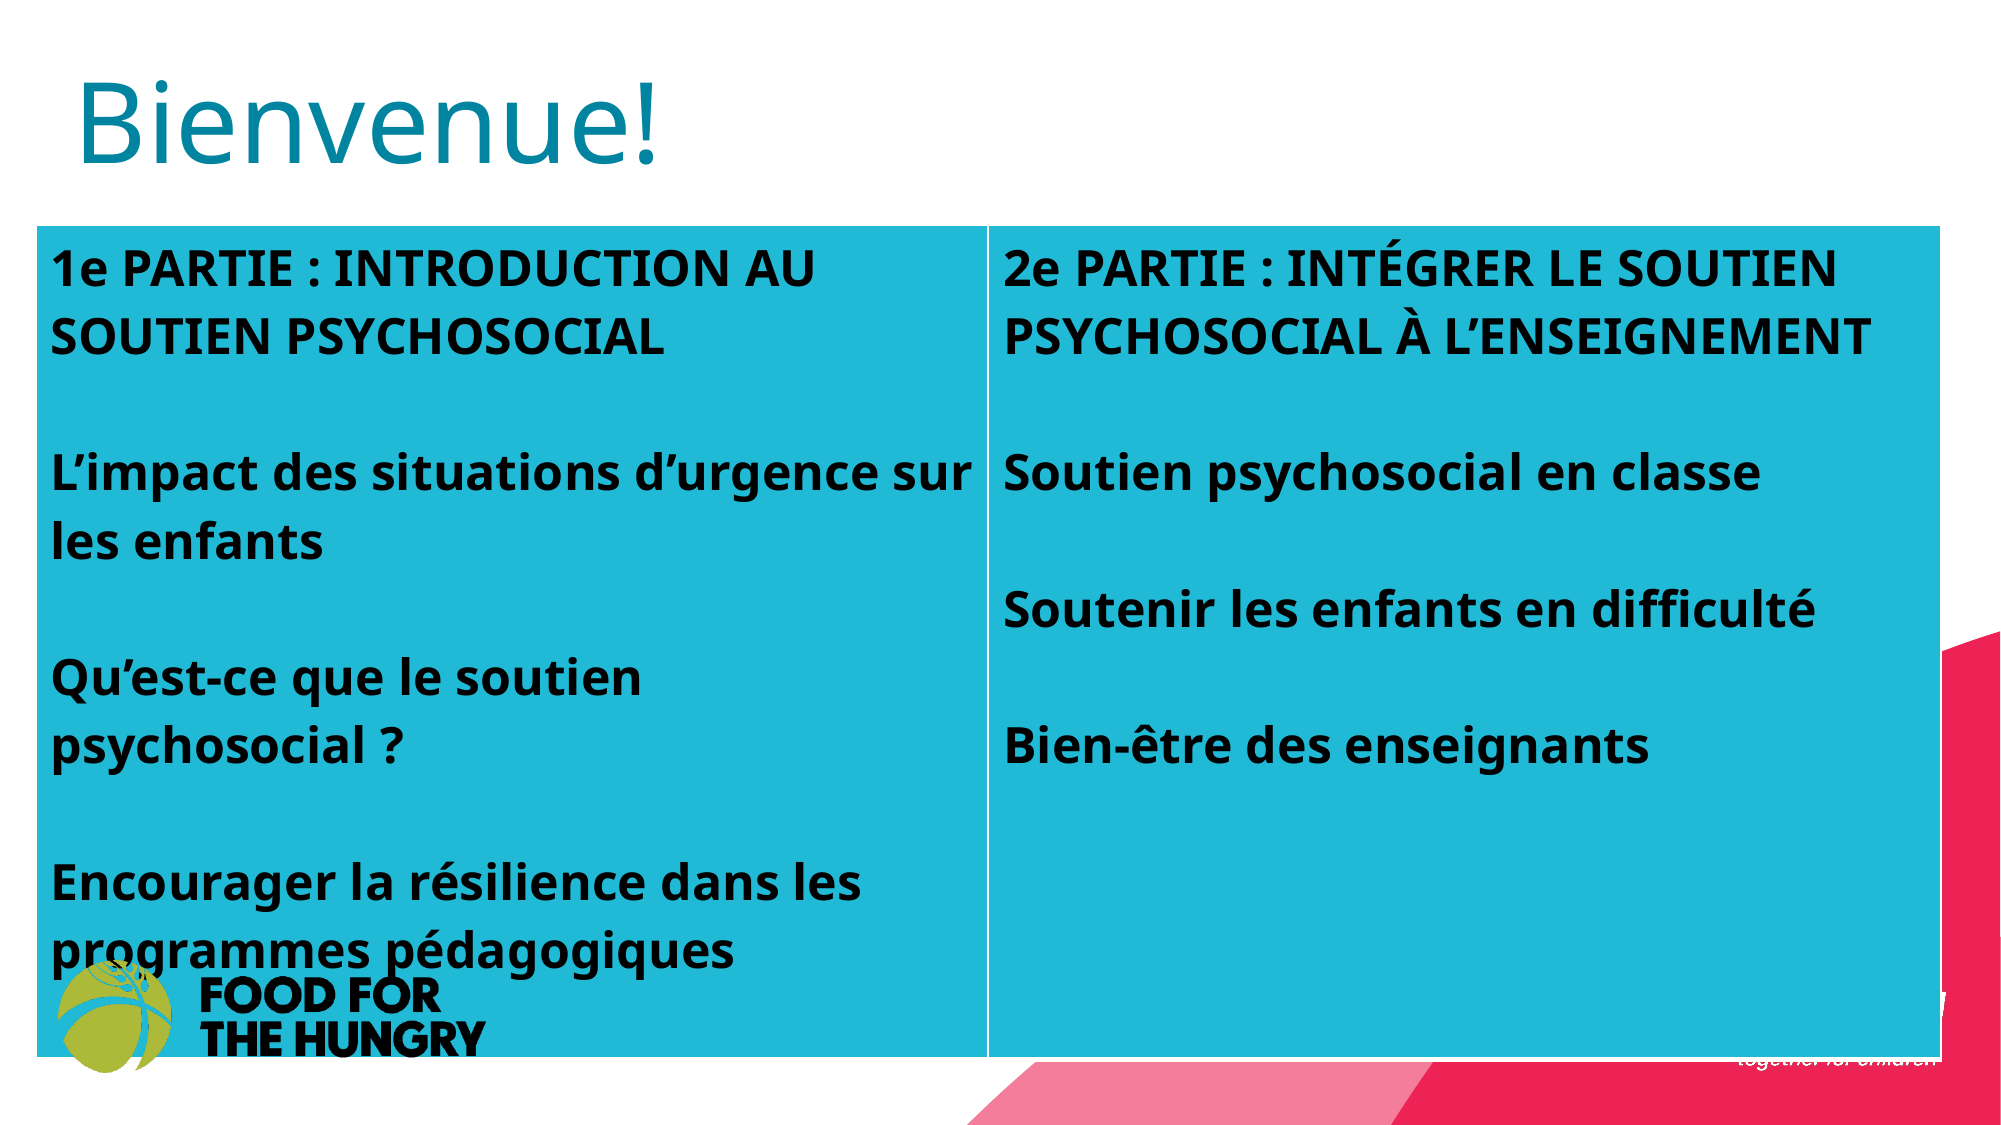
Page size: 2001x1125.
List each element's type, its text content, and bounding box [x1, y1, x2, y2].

list Bienvenue! [59, 59, 1942, 224]
picture [1672, 936, 2000, 1125]
table_header 1e PARTIE : INTRODUCTION AU SOUTIEN PSYCHOSOCIAL L’impact des situations d’urgence sur les enfants Qu’est-ce que le soutien psychosocial ? Encourager la résilience dans les programmes pédagogiques [37, 226, 987, 1057]
picture [58, 960, 486, 1073]
table_header 2e PARTIE : INTÉGRER LE SOUTIEN PSYCHOSOCIAL À L’ENSEIGNEMENT Soutien psychosocial en classe Soutenir les enfants en difficulté Bien-être des enseignants [989, 226, 1940, 1057]
